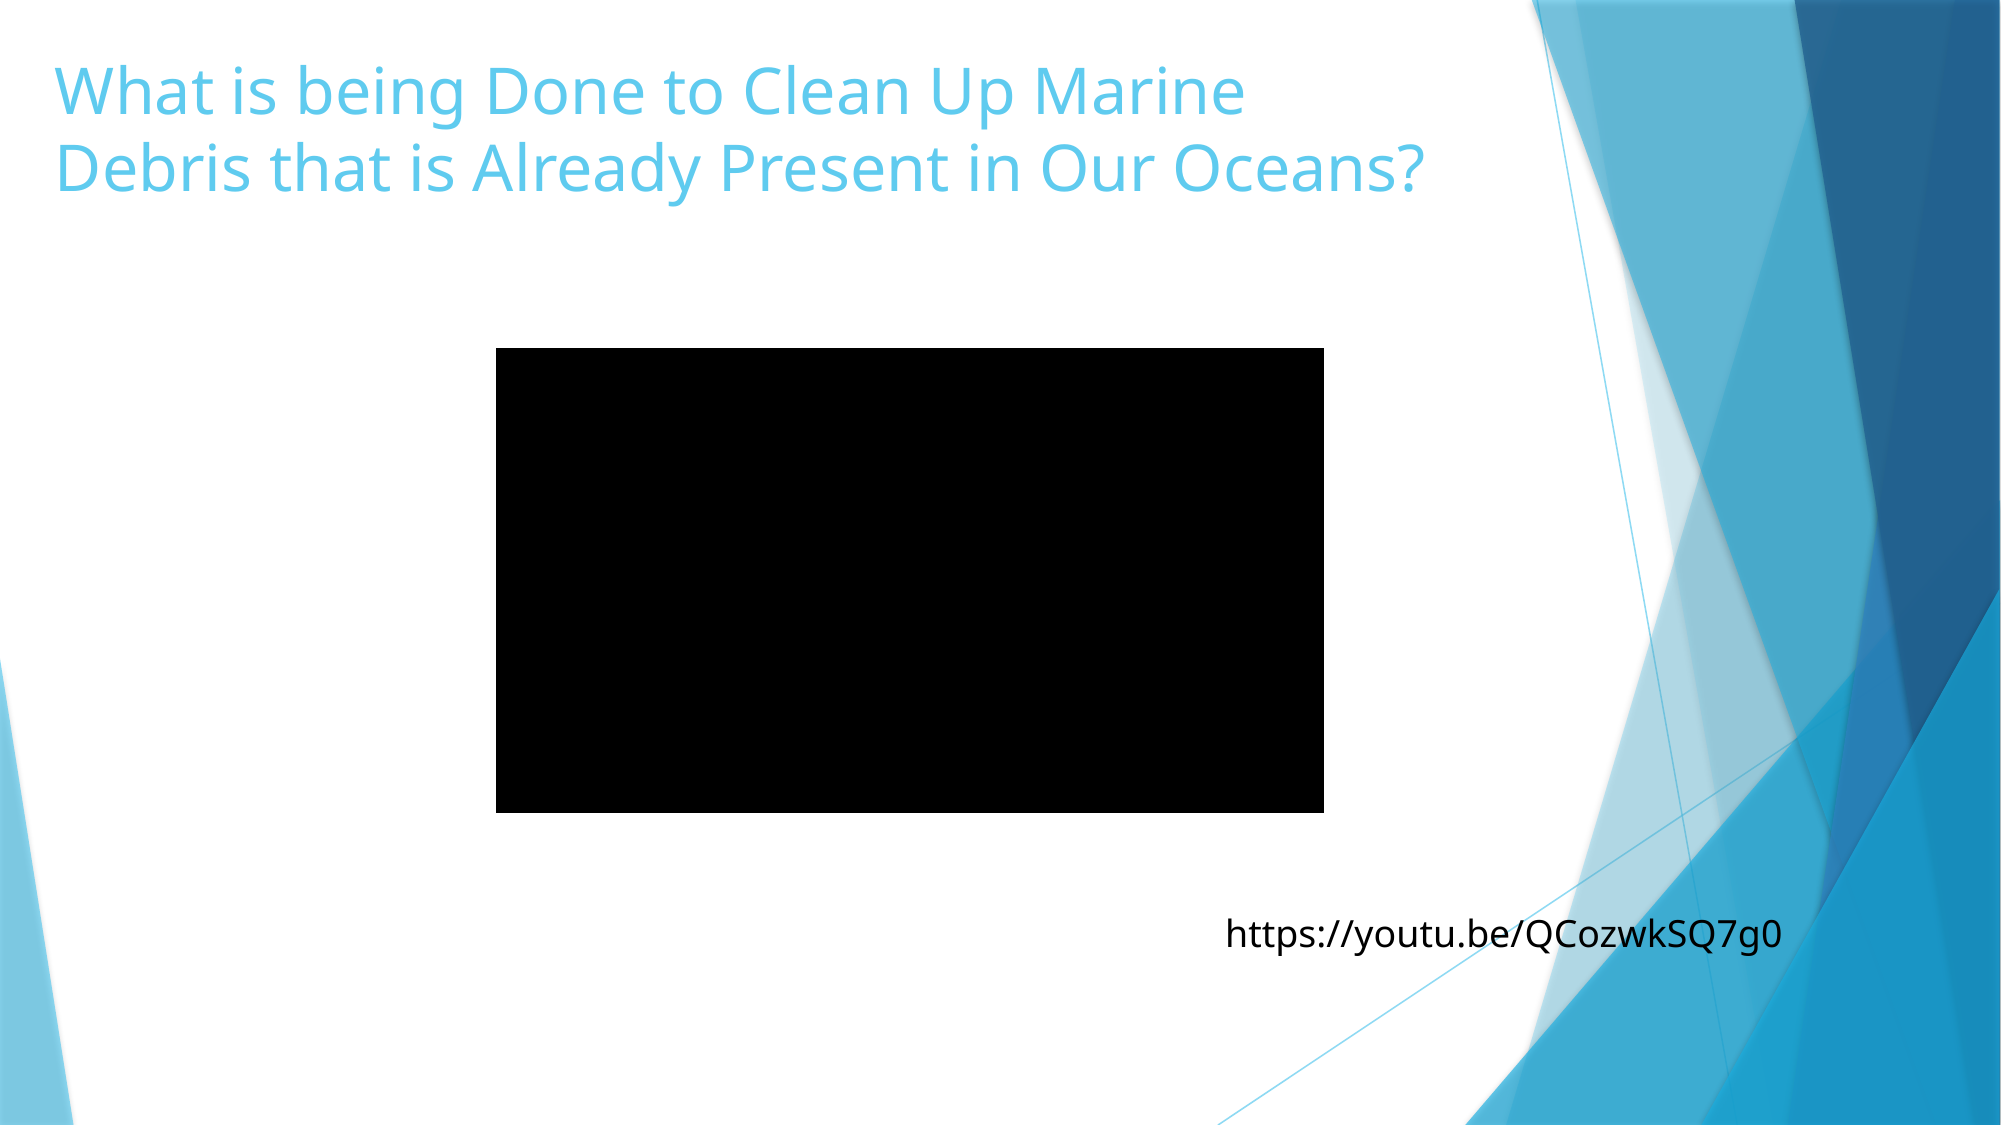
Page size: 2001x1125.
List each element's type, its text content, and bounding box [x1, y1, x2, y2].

text_box https://youtu.be/QCozwkSQ7g0 [1210, 902, 1906, 963]
title What is being Done to Clean Up Marine Debris that is Already Present in Our Oceans? [40, 42, 1451, 259]
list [495, 347, 1325, 815]
